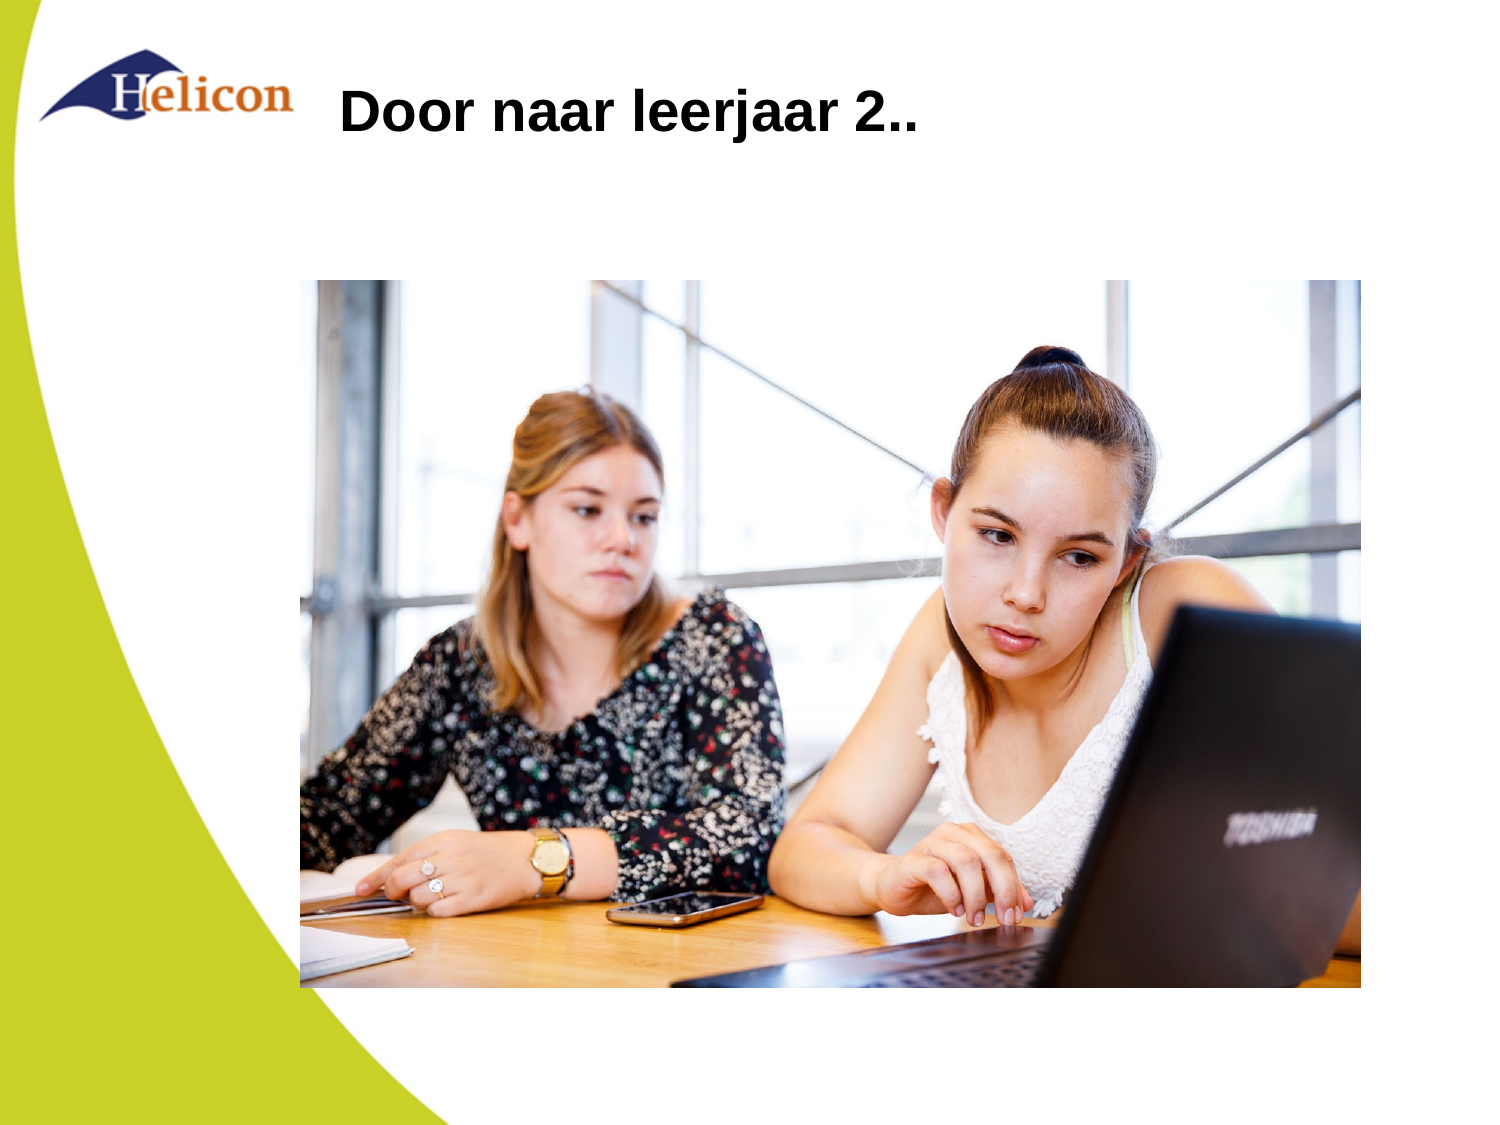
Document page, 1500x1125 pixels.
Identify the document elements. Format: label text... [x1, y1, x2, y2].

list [299, 280, 1361, 988]
title Door naar leerjaar 2.. [324, 54, 1415, 161]
picture [0, 0, 1500, 1125]
